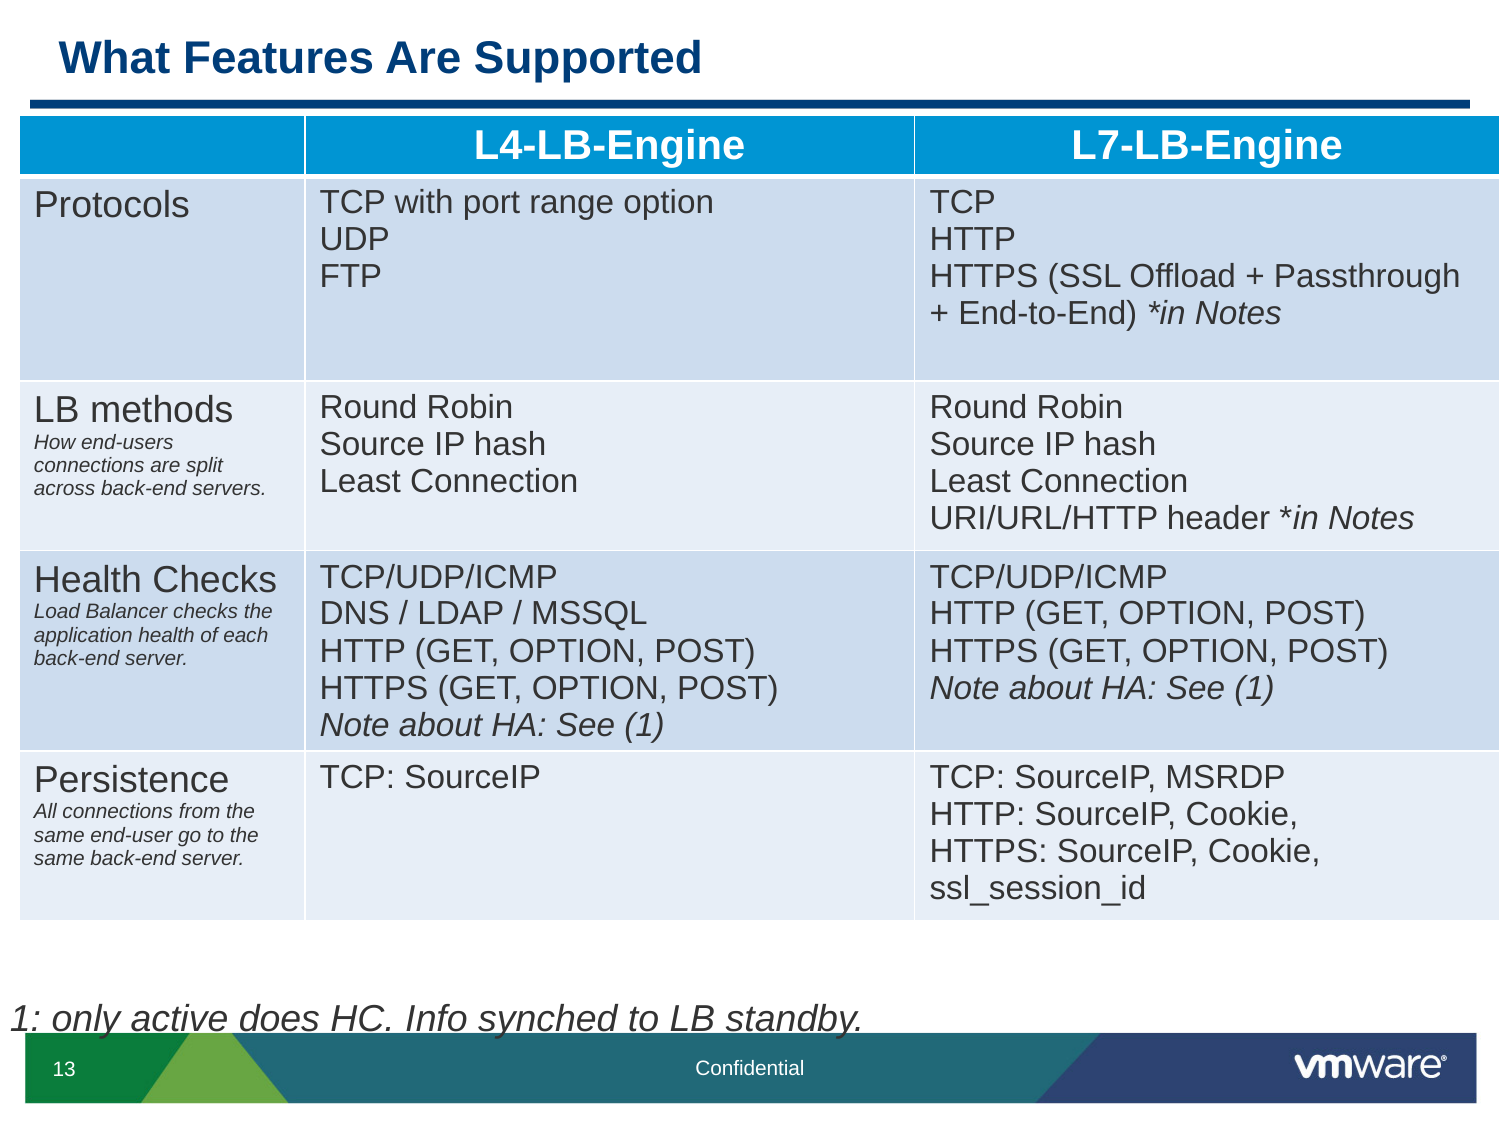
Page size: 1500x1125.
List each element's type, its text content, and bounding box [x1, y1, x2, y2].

text_box 1: only active does HC. Info synched to LB standby. [0, 986, 880, 1046]
table_cell TCP HTTP HTTPS (SSL Offload + Passthrough + End-to-End) *in Notes [915, 179, 1499, 380]
table_cell Round Robin Source IP hash Least Connection URI/URL/HTTP header *in Notes [915, 382, 1499, 550]
table_header [20, 116, 304, 174]
table_header L7-LB-Engine [915, 116, 1499, 174]
table_cell TCP/UDP/ICMP DNS / LDAP / MSSQL HTTP (GET, OPTION, POST) HTTPS (GET, OPTION, POST) Note about HA: See (1) [306, 551, 914, 750]
table_cell TCP with port range option UDP FTP [306, 179, 914, 380]
table_cell Round Robin Source IP hash Least Connection [306, 382, 914, 550]
table_header L4-LB-Engine [306, 116, 914, 174]
table_cell LB methods How end-users connections are split across back-end servers. [20, 382, 304, 550]
table_cell TCP: SourceIP, MSRDP HTTP: SourceIP, Cookie, HTTPS: SourceIP, Cookie, ssl_session_id [915, 752, 1499, 920]
title What Features Are Supported [58, 27, 1452, 84]
table_cell Health Checks Load Balancer checks the application health of each back-end server. [20, 551, 304, 750]
table_cell TCP: SourceIP [306, 752, 914, 920]
table_cell Protocols [20, 179, 304, 380]
table_cell TCP/UDP/ICMP HTTP (GET, OPTION, POST) HTTPS (GET, OPTION, POST) Note about HA: See (1) [915, 551, 1499, 750]
picture [0, 0, 1500, 1125]
table_cell Persistence All connections from the same end-user go to the same back-end server. [20, 752, 304, 920]
